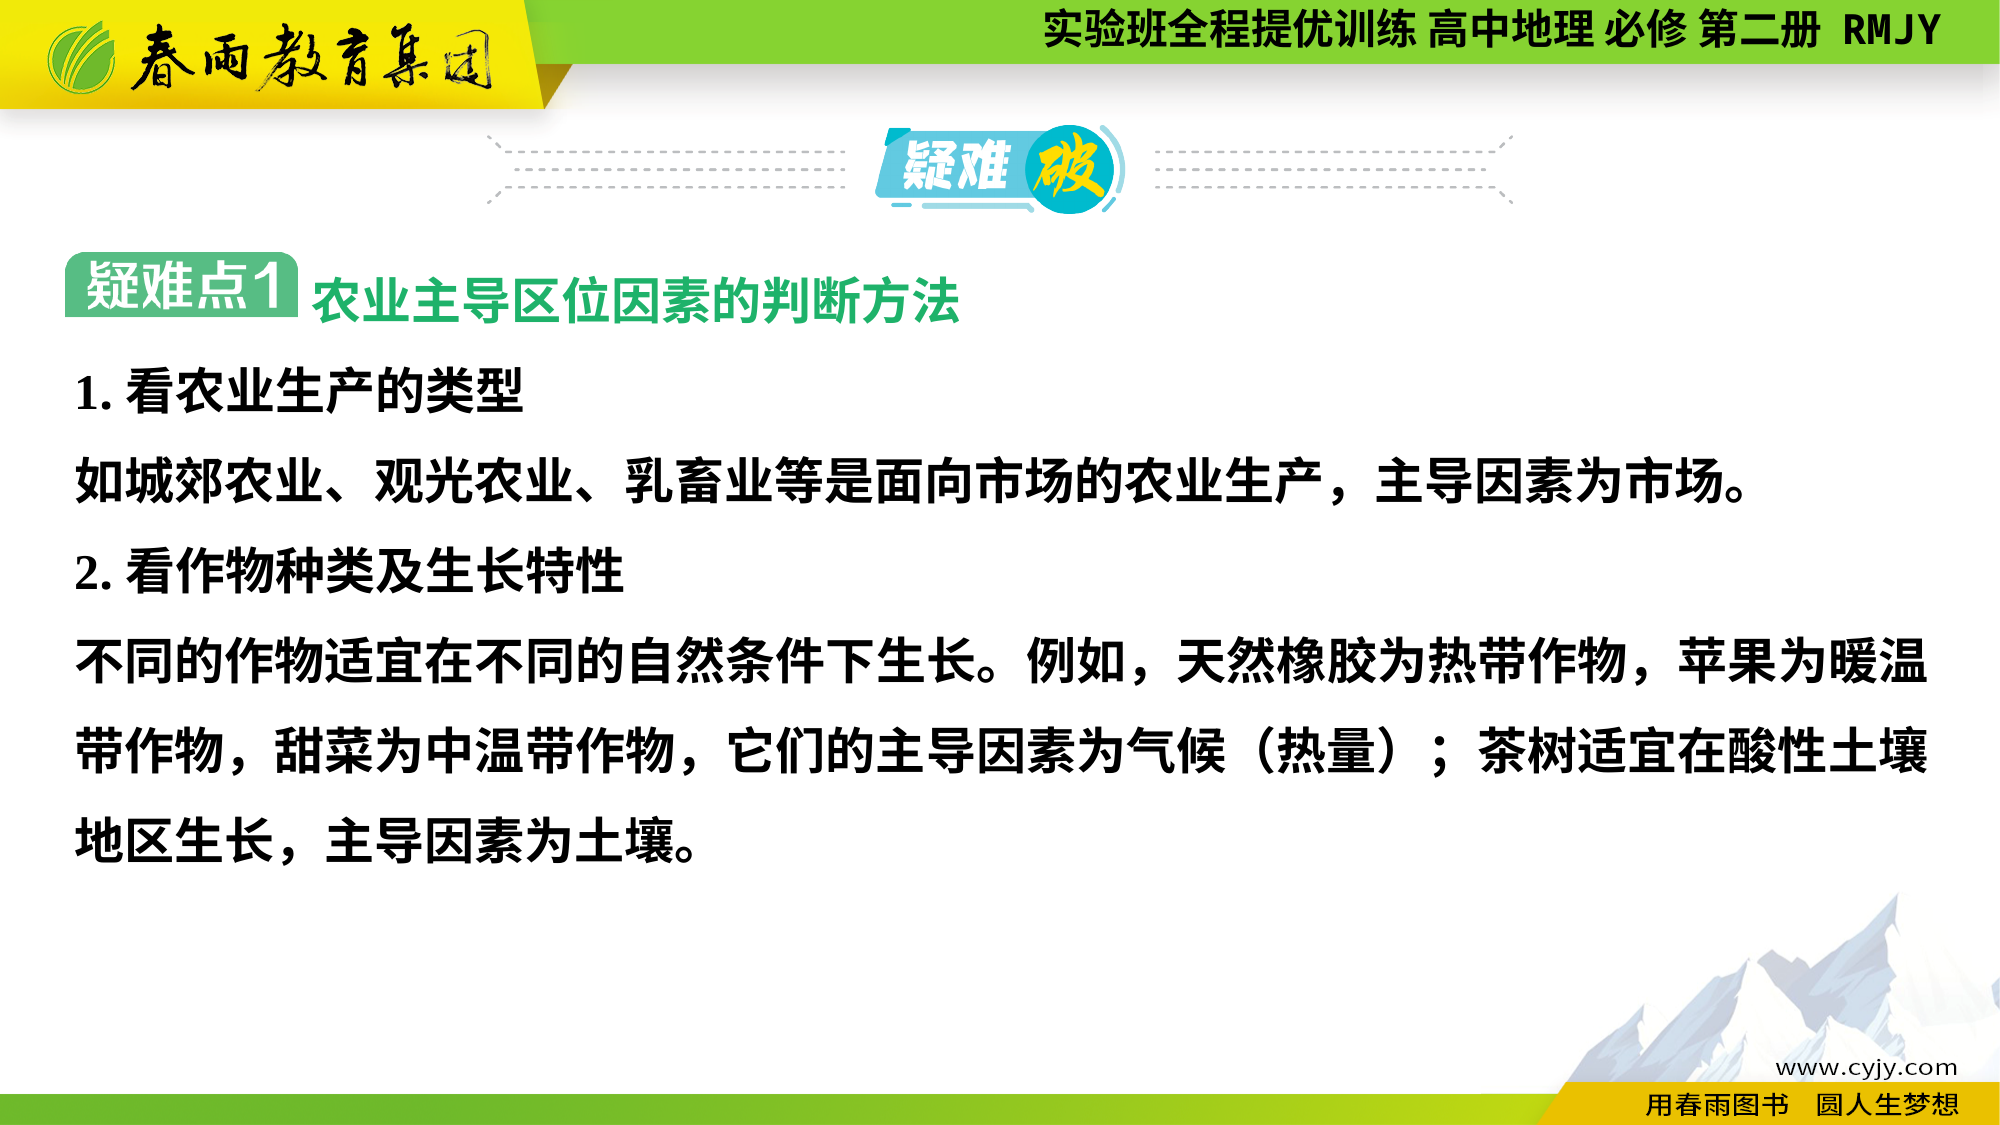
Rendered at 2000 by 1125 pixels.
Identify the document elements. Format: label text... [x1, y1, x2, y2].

text_box 农业主导区位因素的判断方法 1.看农业生产的类型 如城郊农业、观光农业、乳畜业等是面向市场的农业生产，主导因素为市场。 2.看作物种类及生长特性 不同的作物适宜在不同的自然条件下生长。例如，天然橡胶为热带作物，苹果为暖温带作物，甜菜为中温带作物，它们的主导因素为气候（热量）；茶树适宜在酸性土壤地区生长，主导因素为土壤。 [59, 231, 1944, 877]
picture [0, 0, 2000, 1125]
